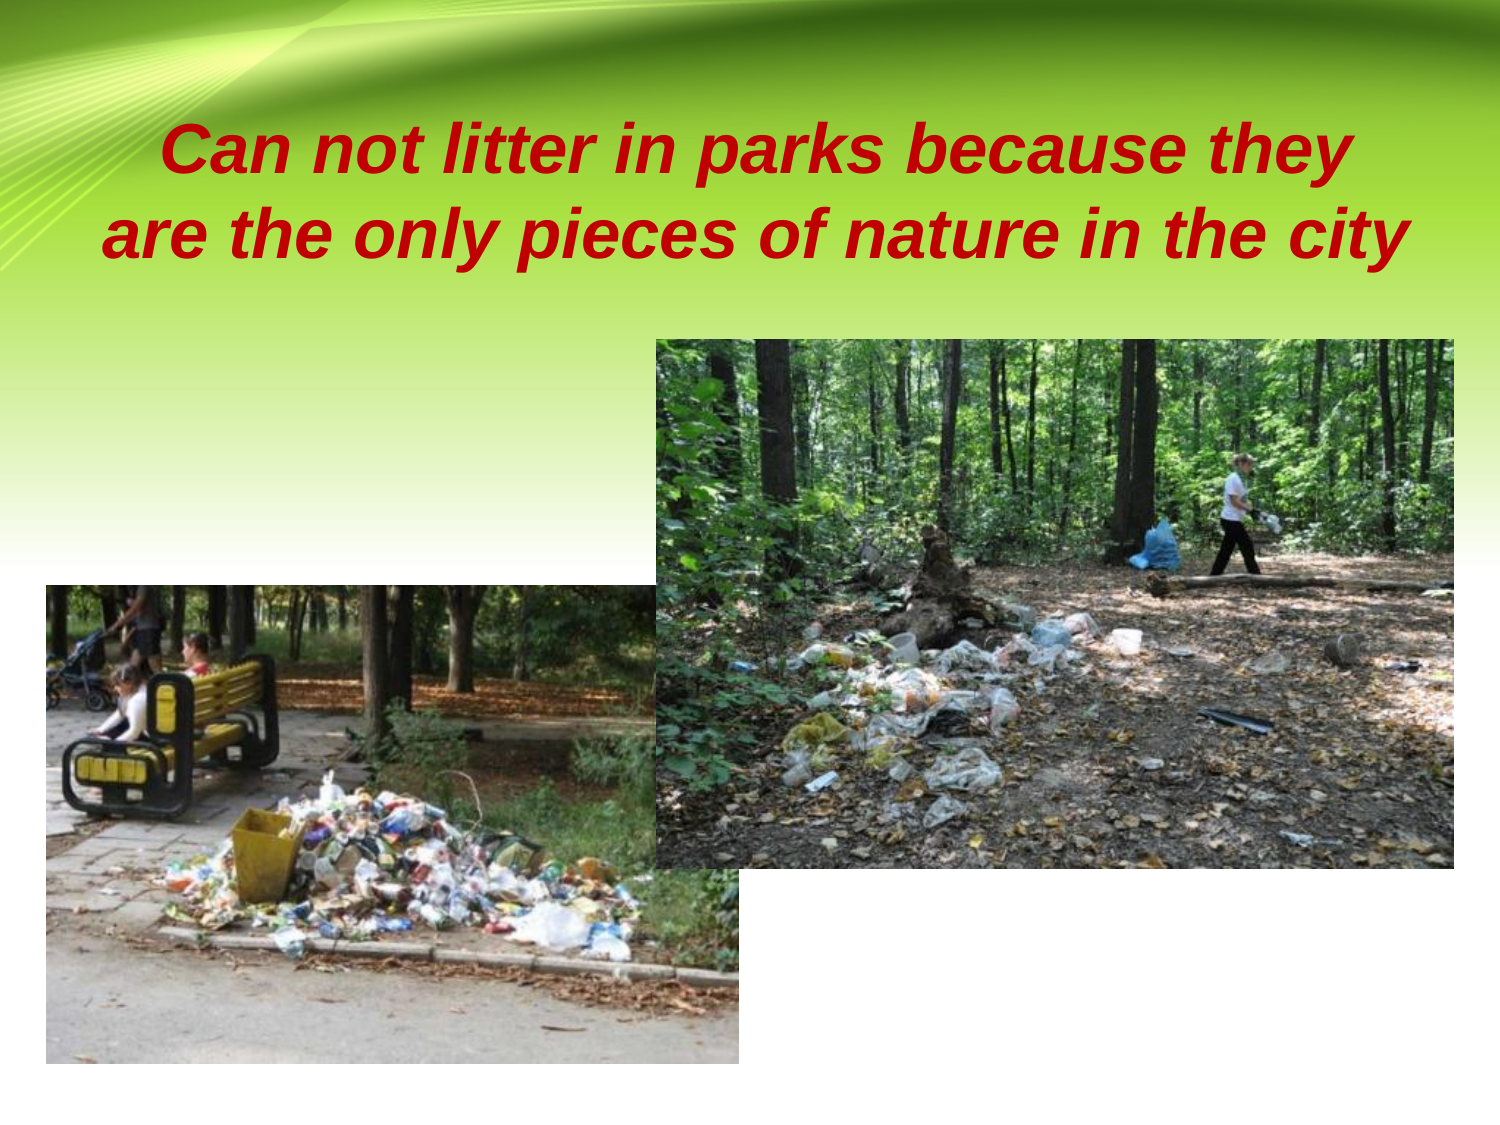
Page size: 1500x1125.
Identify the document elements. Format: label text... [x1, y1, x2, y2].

picture [0, 0, 1500, 1125]
title Can not litter in parks because they are the only pieces of nature in the city [81, 93, 1433, 282]
